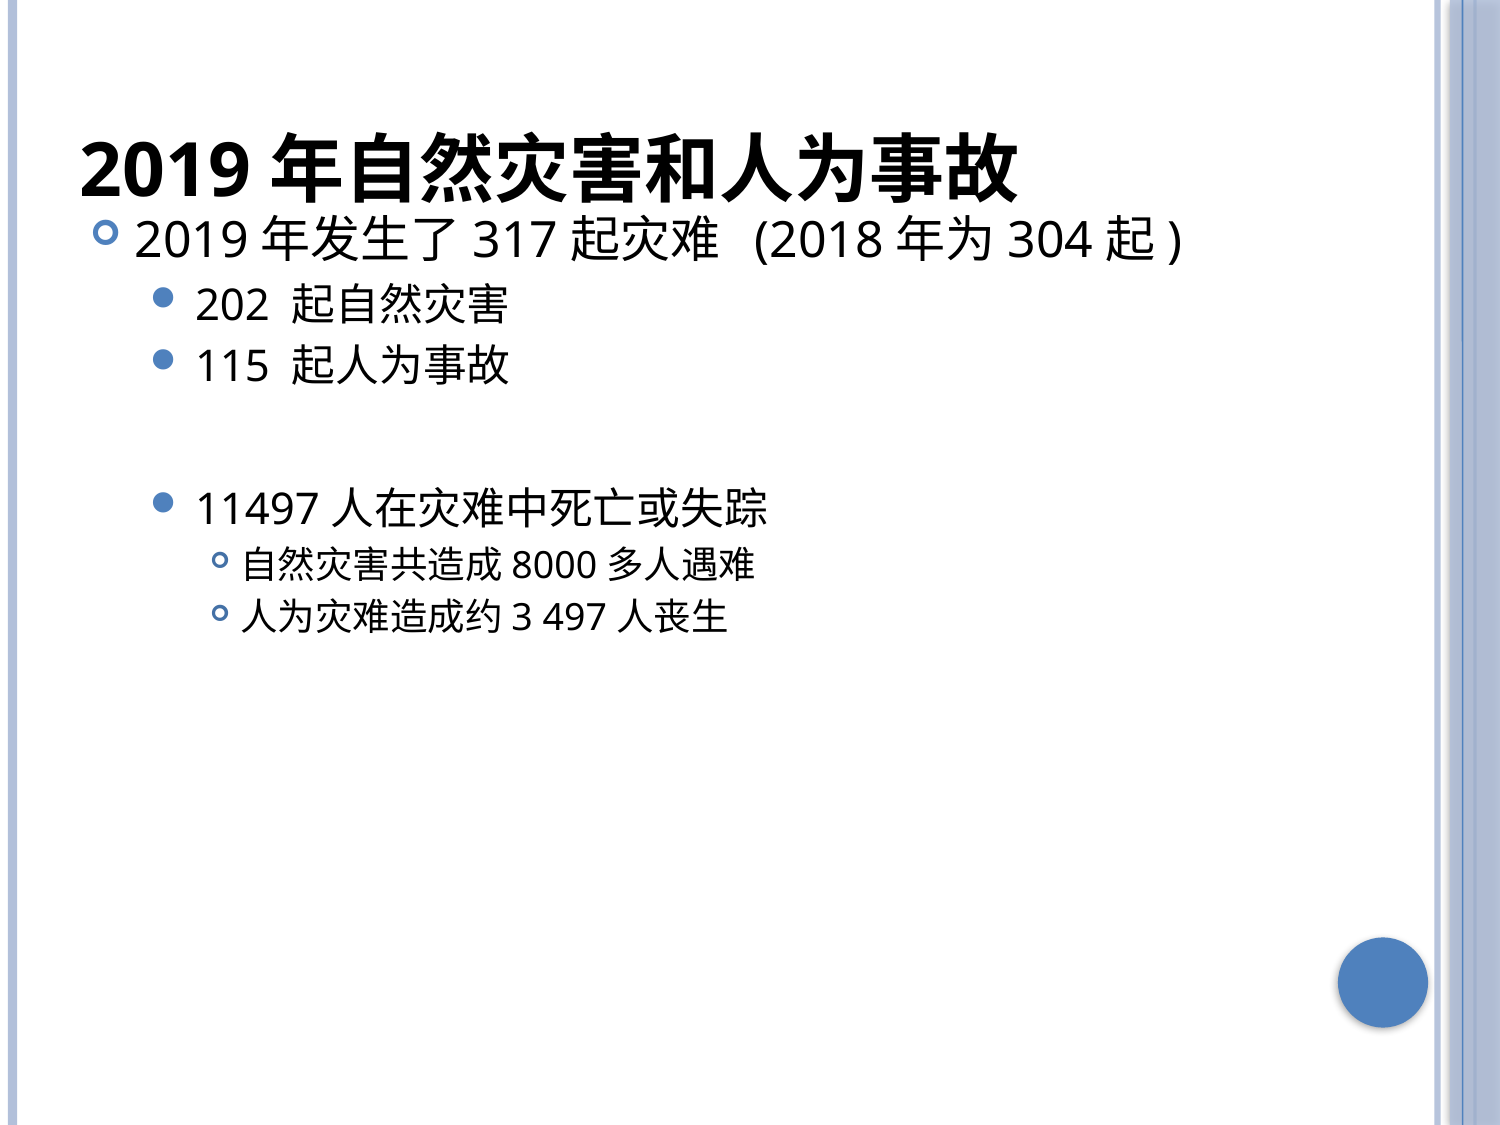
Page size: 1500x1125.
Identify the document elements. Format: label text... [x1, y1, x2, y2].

title 2019年自然灾害和人为事故 [64, 30, 1290, 219]
list 2019年发生了317起灾难 (2018年为304起) 202 起自然灾害 115 起人为事故 11497人在灾难中死亡或失踪 自然灾害共造成8000多人遇难 人为灾难造成约3 497人丧生 [74, 199, 1426, 1011]
